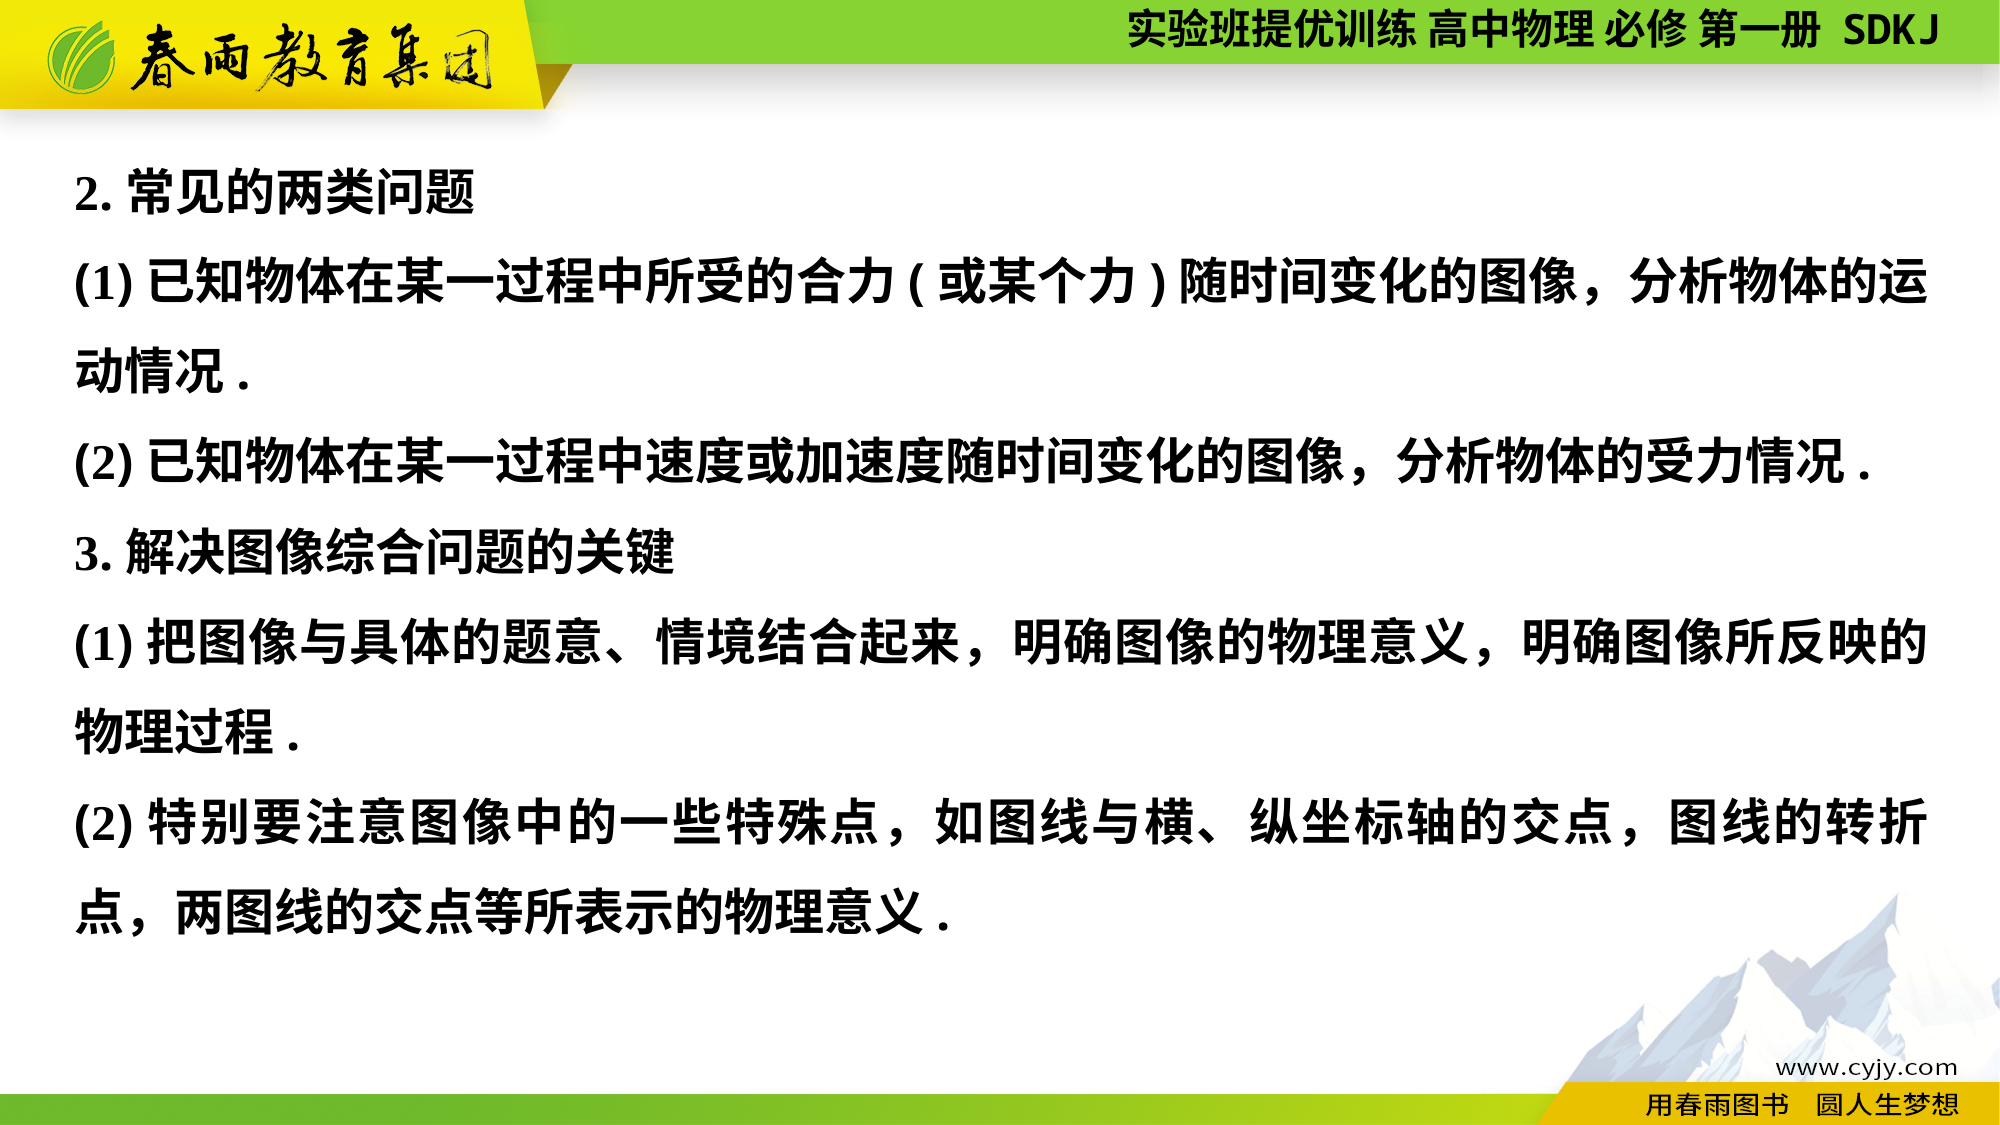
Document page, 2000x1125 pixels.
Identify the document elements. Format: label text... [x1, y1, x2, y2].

list 2.常见的两类问题 (1)已知物体在某一过程中所受的合力(或某个力)随时间变化的图像，分析物体的运动情况. (2)已知物体在某一过程中速度或加速度随时间变化的图像，分析物体的受力情况. 3.解决图像综合问题的关键 (1)把图像与具体的题意、情境结合起来，明确图像的物理意义，明确图像所反映的物理过程. (2)特别要注意图像中的一些特殊点，如图线与横、纵坐标轴的交点，图线的转折点，两图线的交点等所表示的物理意义. [59, 122, 1944, 944]
picture [0, 0, 2000, 1125]
